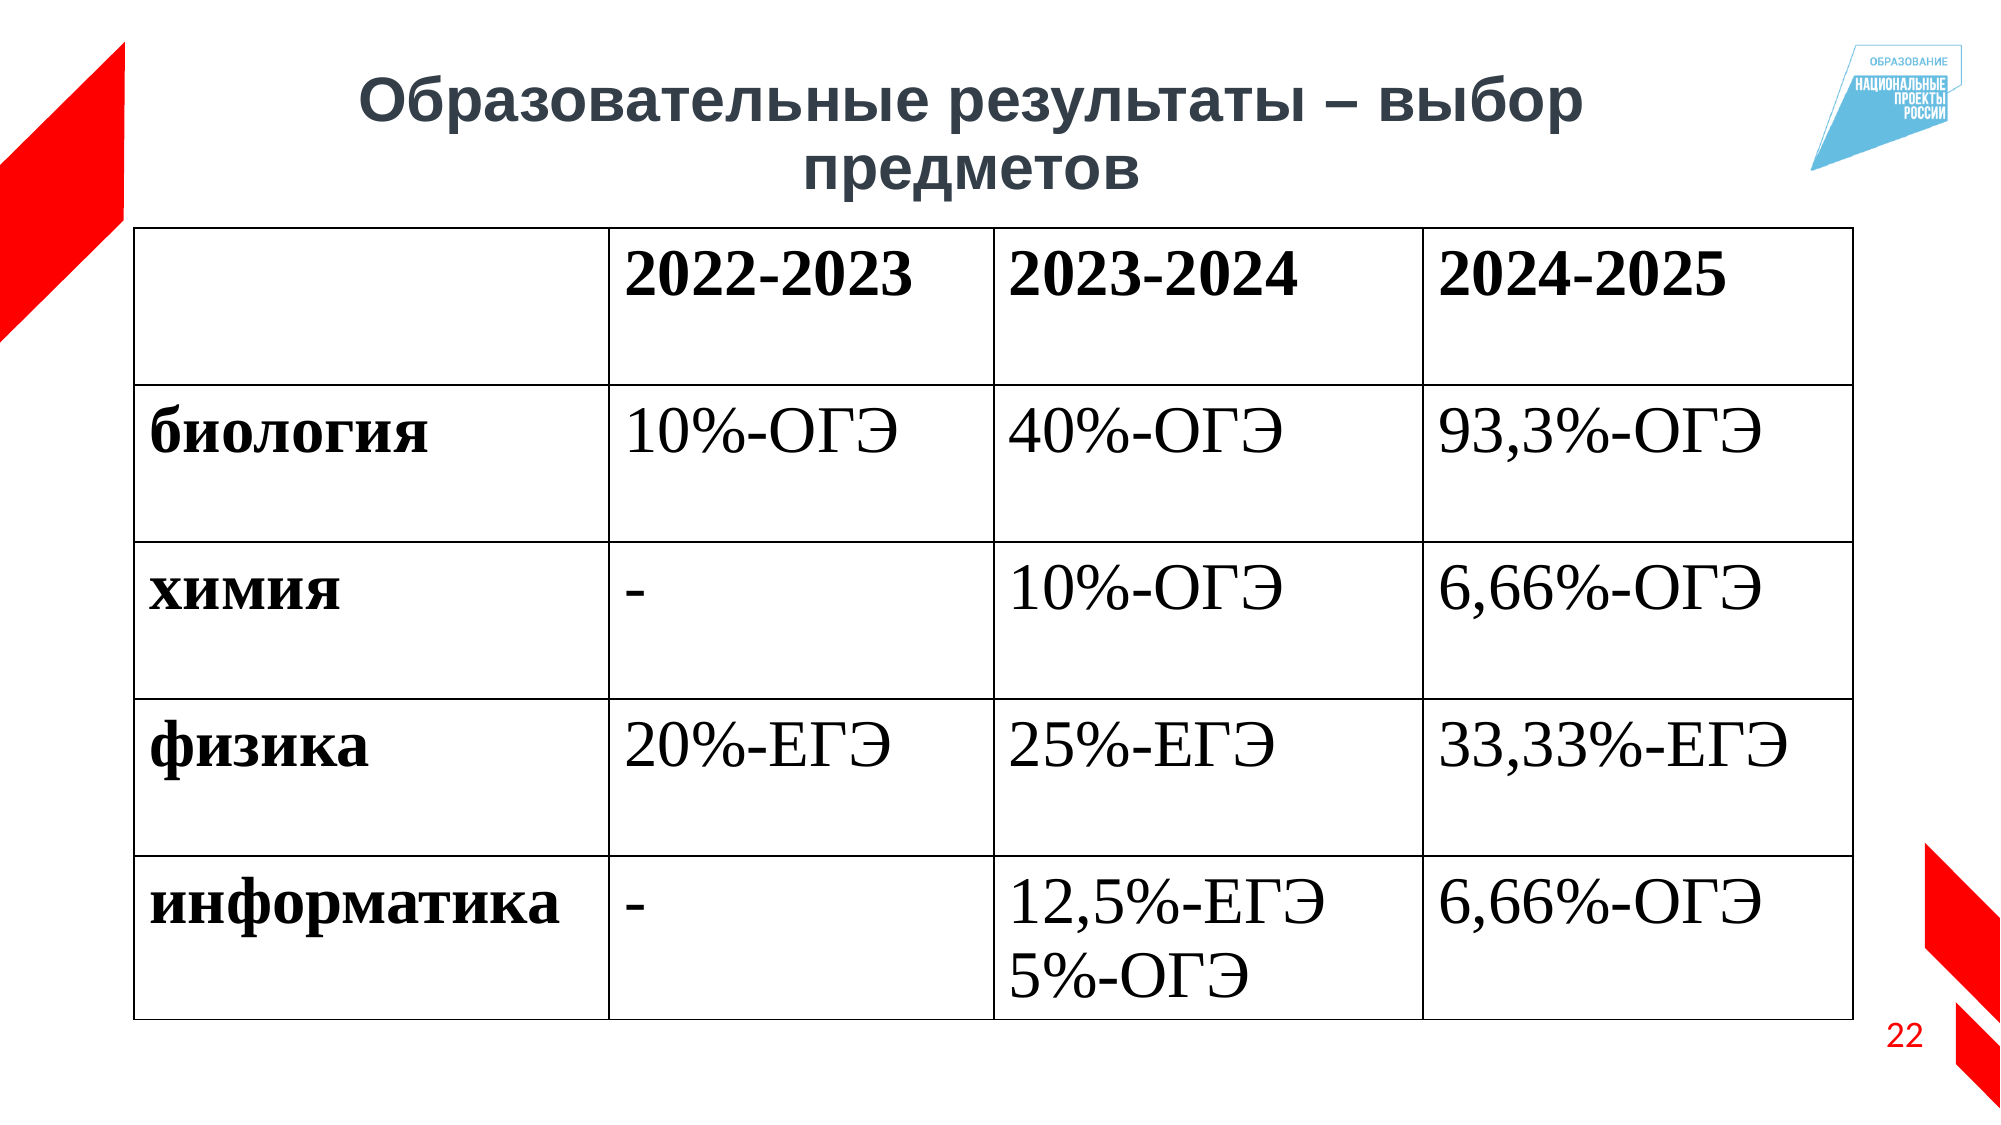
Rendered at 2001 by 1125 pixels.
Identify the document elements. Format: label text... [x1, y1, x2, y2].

table_cell 25%-ЕГЭ [995, 700, 1422, 855]
table_cell 6,66%-ОГЭ [1424, 543, 1852, 698]
table_cell - [610, 857, 993, 1019]
table_cell 33,33%-ЕГЭ [1424, 700, 1852, 855]
table_header 2024-2025 [1424, 229, 1852, 384]
table_cell информатика [135, 857, 608, 1019]
table_cell 10%-ОГЭ [995, 543, 1422, 698]
table_header 2022-2023 [610, 229, 993, 384]
table_cell 40%-ОГЭ [995, 386, 1422, 541]
table_cell 93,3%-ОГЭ [1424, 386, 1852, 541]
table_header [135, 229, 608, 384]
table_cell физика [135, 700, 608, 855]
table_cell - [610, 543, 993, 698]
table_cell 6,66%-ОГЭ [1424, 857, 1852, 1019]
table_cell 20%-ЕГЭ [610, 700, 993, 855]
table_header 2023-2024 [995, 229, 1422, 384]
picture [1802, 41, 1963, 175]
table_cell 12,5%-ЕГЭ 5%-ОГЭ [995, 857, 1422, 1019]
title Образовательные результаты – выбор предметов [180, 59, 1763, 211]
table_cell химия [135, 543, 608, 698]
table_cell 10%-ОГЭ [610, 386, 993, 541]
table_cell биология [135, 386, 608, 541]
